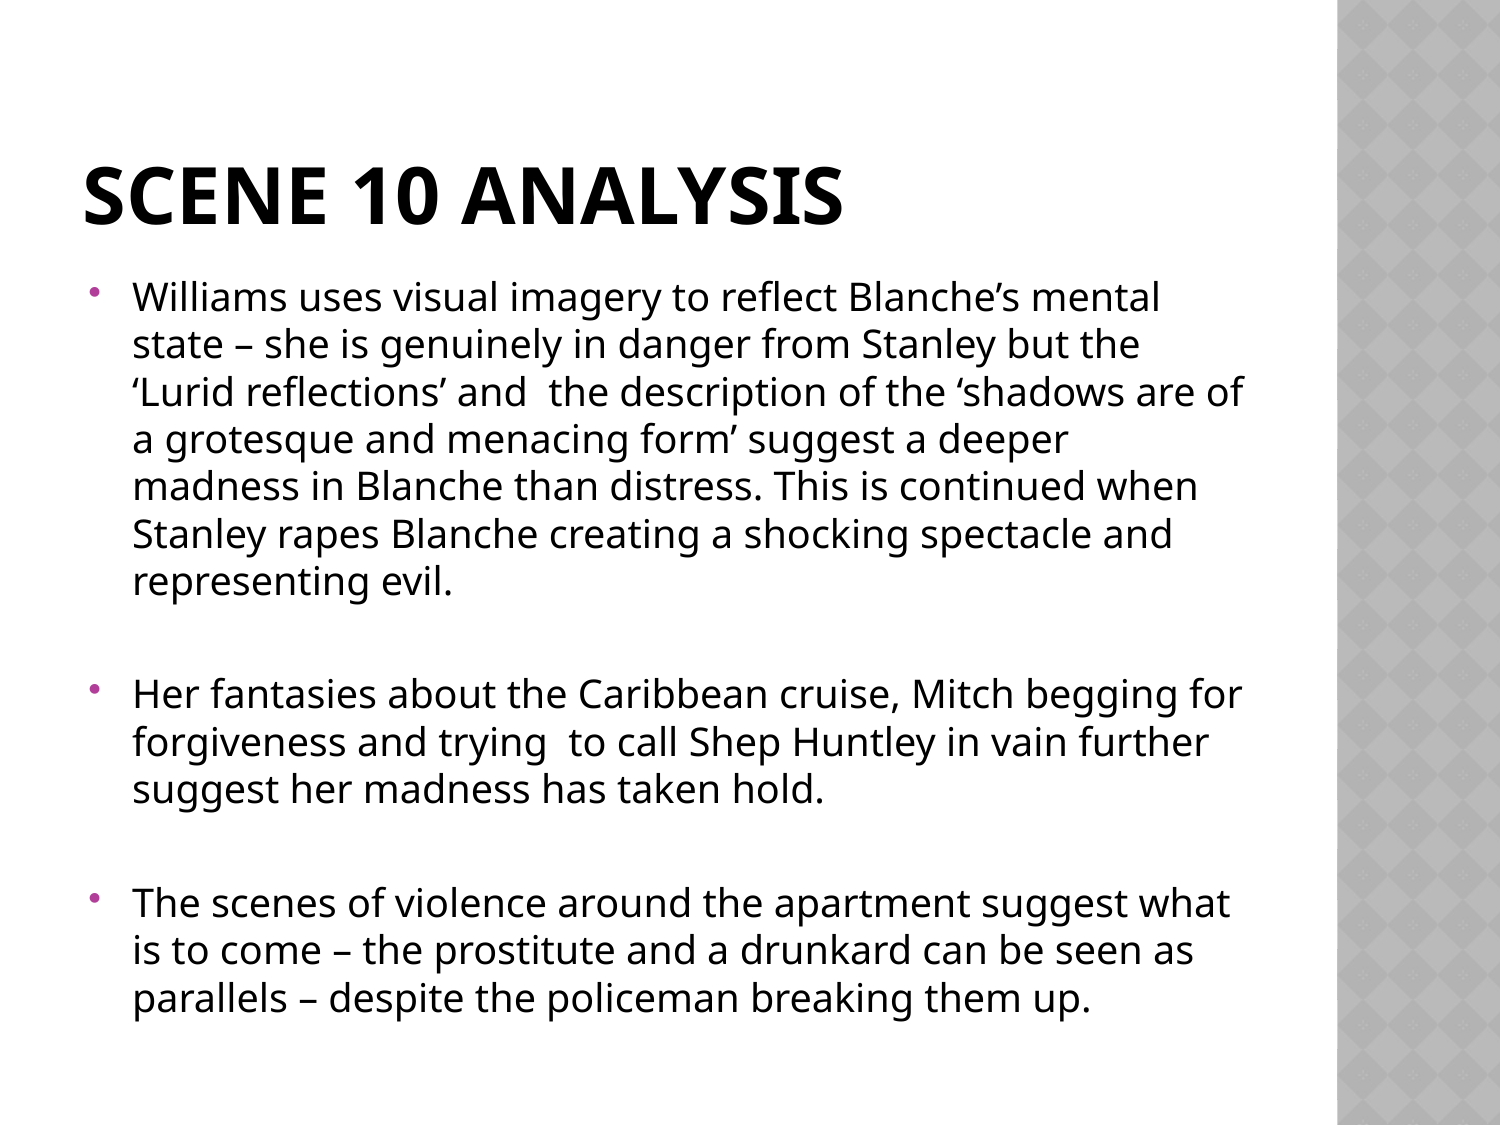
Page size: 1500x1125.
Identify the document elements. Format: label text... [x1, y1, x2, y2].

list Williams uses visual imagery to reflect Blanche’s mental state – she is genuinely in danger from Stanley but the ‘Lurid reflections’ and the description of the ‘shadows are of a grotesque and menacing form’ suggest a deeper madness in Blanche than distress. This is continued when Stanley rapes Blanche creating a shocking spectacle and representing evil. Her fantasies about the Caribbean cruise, Mitch begging for forgiveness and trying to call Shep Huntley in vain further suggest her madness has taken hold. The scenes of violence around the apartment suggest what is to come – the prostitute and a drunkard can be seen as parallels – despite the policeman breaking them up. [75, 264, 1263, 1059]
title SCENE 10 ANALYSIS [75, 52, 1263, 240]
